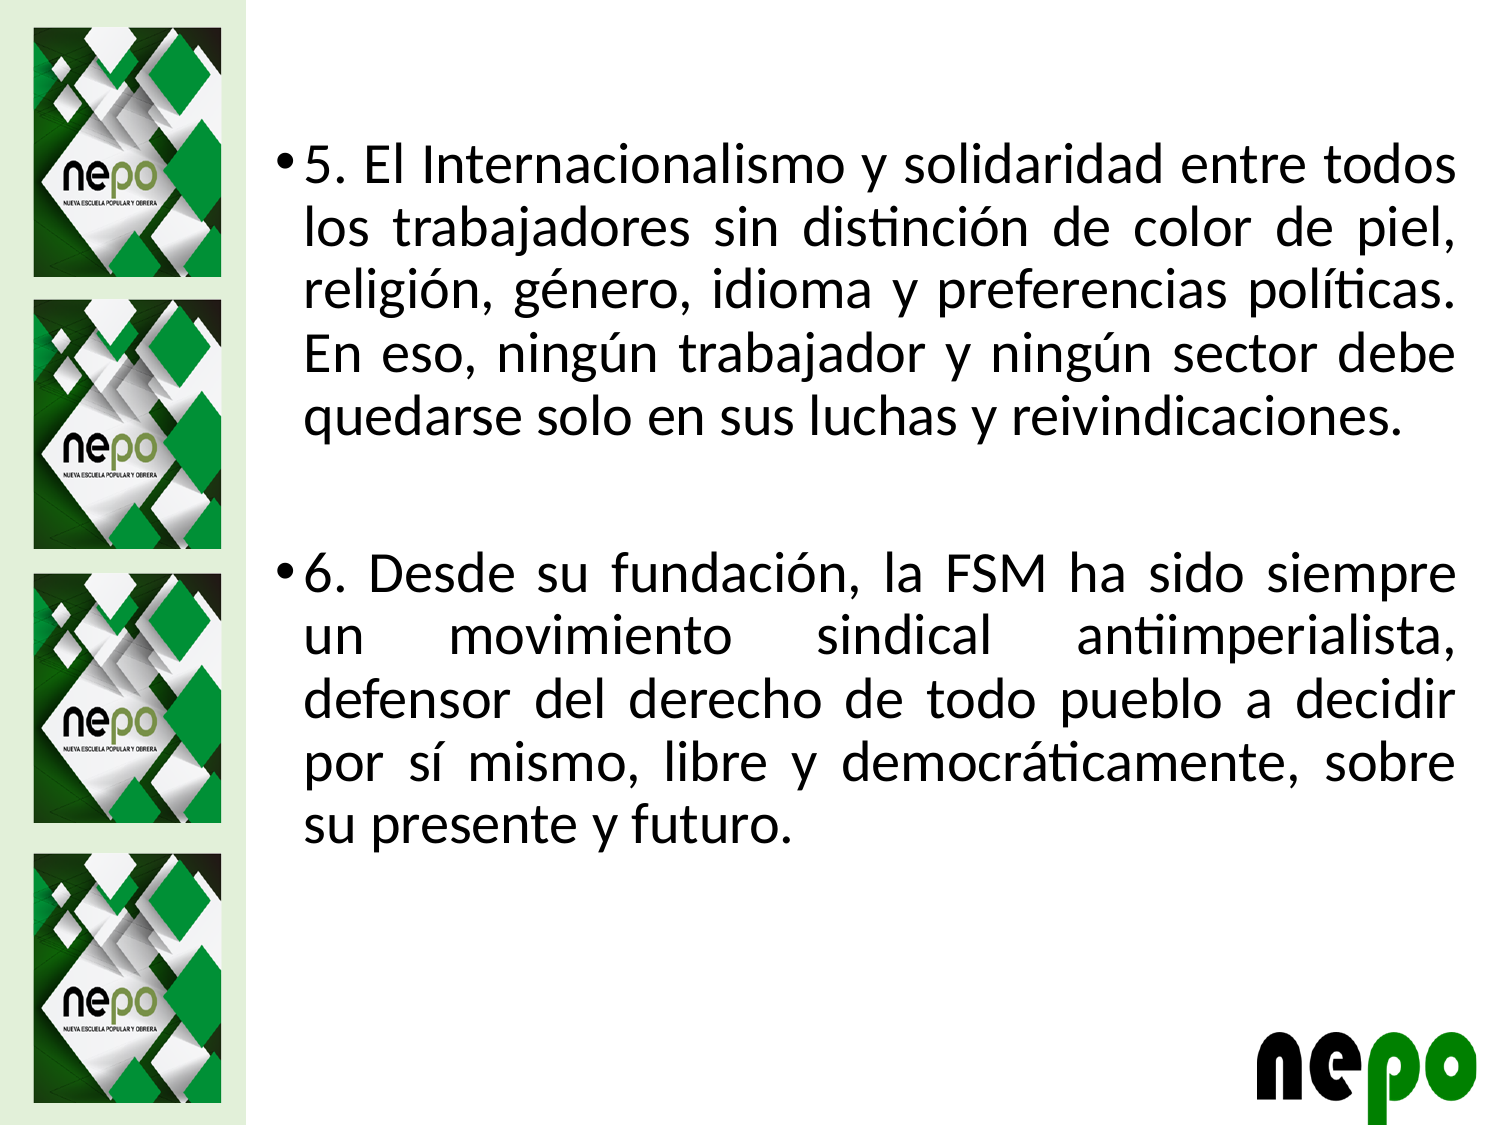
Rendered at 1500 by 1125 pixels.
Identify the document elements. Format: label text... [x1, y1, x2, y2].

picture [0, 0, 246, 1125]
picture [1257, 1032, 1477, 1125]
list 5. El Internacionalismo y solidaridad entre todos los trabajadores sin distinción de color de piel, religión, género, idioma y preferencias políticas. En eso, ningún trabajador y ningún sector debe quedarse solo en sus luchas y reivindicaciones. 6. Desde su fundación, la FSM ha sido siempre un movimiento sindical antiimperialista, defensor del derecho de todo pueblo a decidir por sí mismo, libre y democráticamente, sobre su presente y futuro. [260, 125, 1473, 1014]
